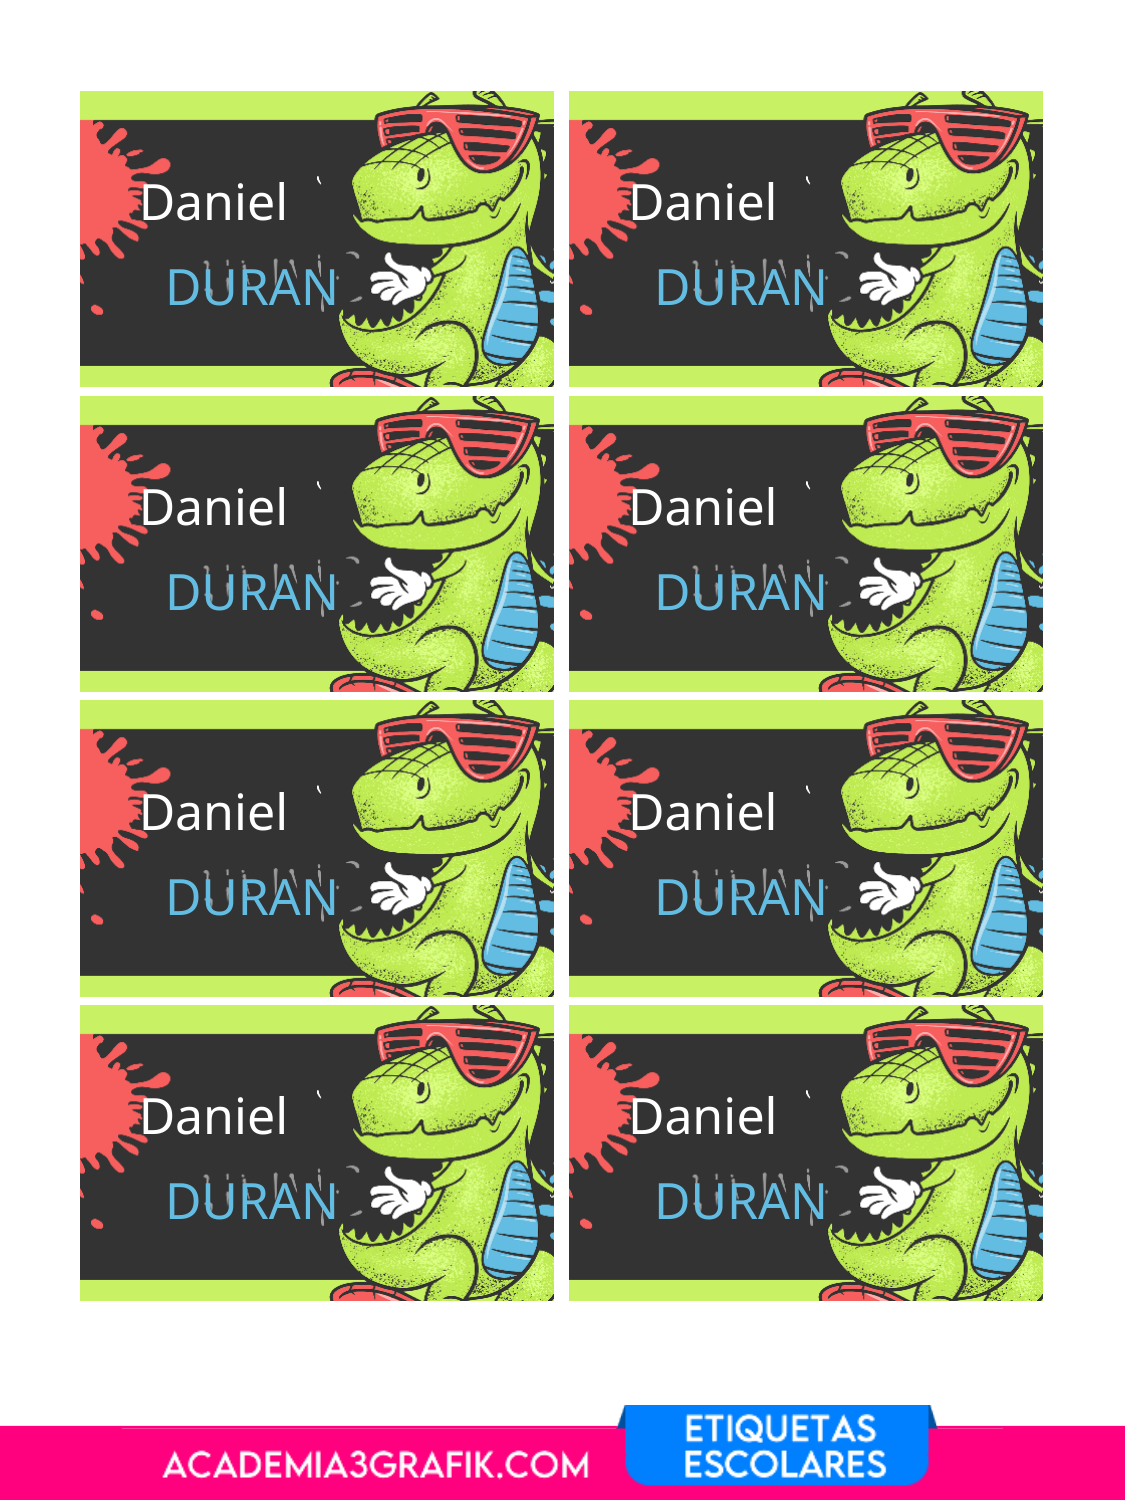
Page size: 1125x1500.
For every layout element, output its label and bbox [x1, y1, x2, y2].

picture [80, 91, 554, 387]
picture [80, 1005, 554, 1301]
picture [569, 396, 1043, 692]
picture [80, 700, 554, 997]
picture [569, 700, 1043, 997]
picture [569, 91, 1043, 387]
picture [80, 396, 554, 692]
picture [122, 1405, 1003, 1500]
picture [569, 1005, 1043, 1301]
